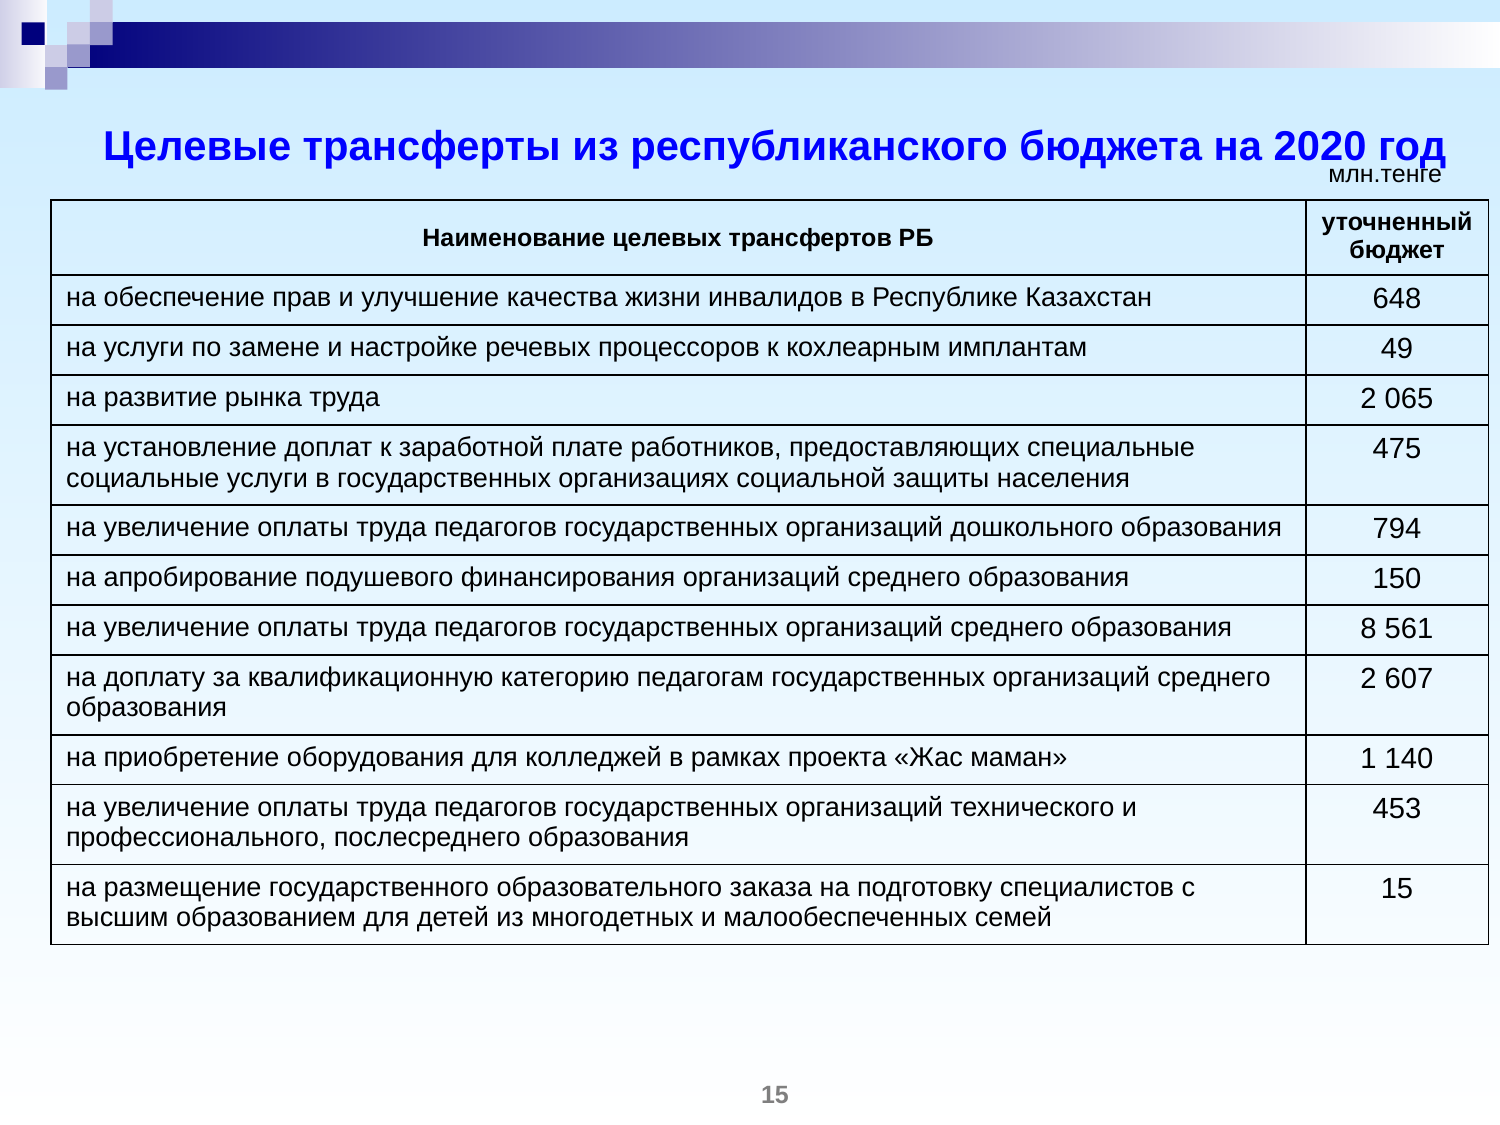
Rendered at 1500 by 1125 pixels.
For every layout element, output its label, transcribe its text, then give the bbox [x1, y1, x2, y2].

table_cell на установление доплат к заработной плате работников, предоставляющих специальные социальные услуги в государственных организациях социальной защиты населения [52, 426, 1305, 504]
table_cell на развитие рынка труда [52, 376, 1305, 424]
title Целевые трансферты из республиканского бюджета на 2020 год [59, 112, 1491, 175]
table_cell на апробирование подушевого финансирования организаций среднего образования [52, 556, 1305, 604]
table_header уточненный бюджет [1307, 201, 1488, 274]
text_box 15 [625, 1062, 925, 1125]
table_cell 475 [1307, 426, 1488, 504]
text_box млн.тенге [1282, 149, 1489, 196]
table_cell на увеличение оплаты труда педагогов государственных организаций дошкольного образования [52, 506, 1305, 554]
table_cell на увеличение оплаты труда педагогов государственных организаций технического и профессионального, послесреднего образования [52, 785, 1305, 864]
table_cell 8 561 [1307, 606, 1488, 654]
table_cell на приобретение оборудования для колледжей в рамках проекта «Жас маман» [52, 736, 1305, 784]
table_cell 15 [1307, 865, 1488, 944]
table_cell 150 [1307, 556, 1488, 604]
table_cell 453 [1307, 785, 1488, 864]
table_cell на обеспечение прав и улучшение качества жизни инвалидов в Республике Казахстан [52, 276, 1305, 324]
table_cell 49 [1307, 326, 1488, 374]
table_cell 648 [1307, 276, 1488, 324]
table_cell на доплату за квалификационную категорию педагогам государственных организаций среднего образования [52, 656, 1305, 734]
table_cell на увеличение оплаты труда педагогов государственных организаций среднего образования [52, 606, 1305, 654]
table_cell 1 140 [1307, 736, 1488, 784]
table_cell 794 [1307, 506, 1488, 554]
table_cell на размещение государственного образовательного заказа на подготовку специалистов с высшим образованием для детей из многодетных и малообеспеченных семей [52, 865, 1305, 944]
table_cell 2 065 [1307, 376, 1488, 424]
table_header Наименование целевых трансфертов РБ [52, 201, 1305, 274]
table_cell на услуги по замене и настройке речевых процессоров к кохлеарным имплантам [52, 326, 1305, 374]
table_cell 2 607 [1307, 656, 1488, 734]
